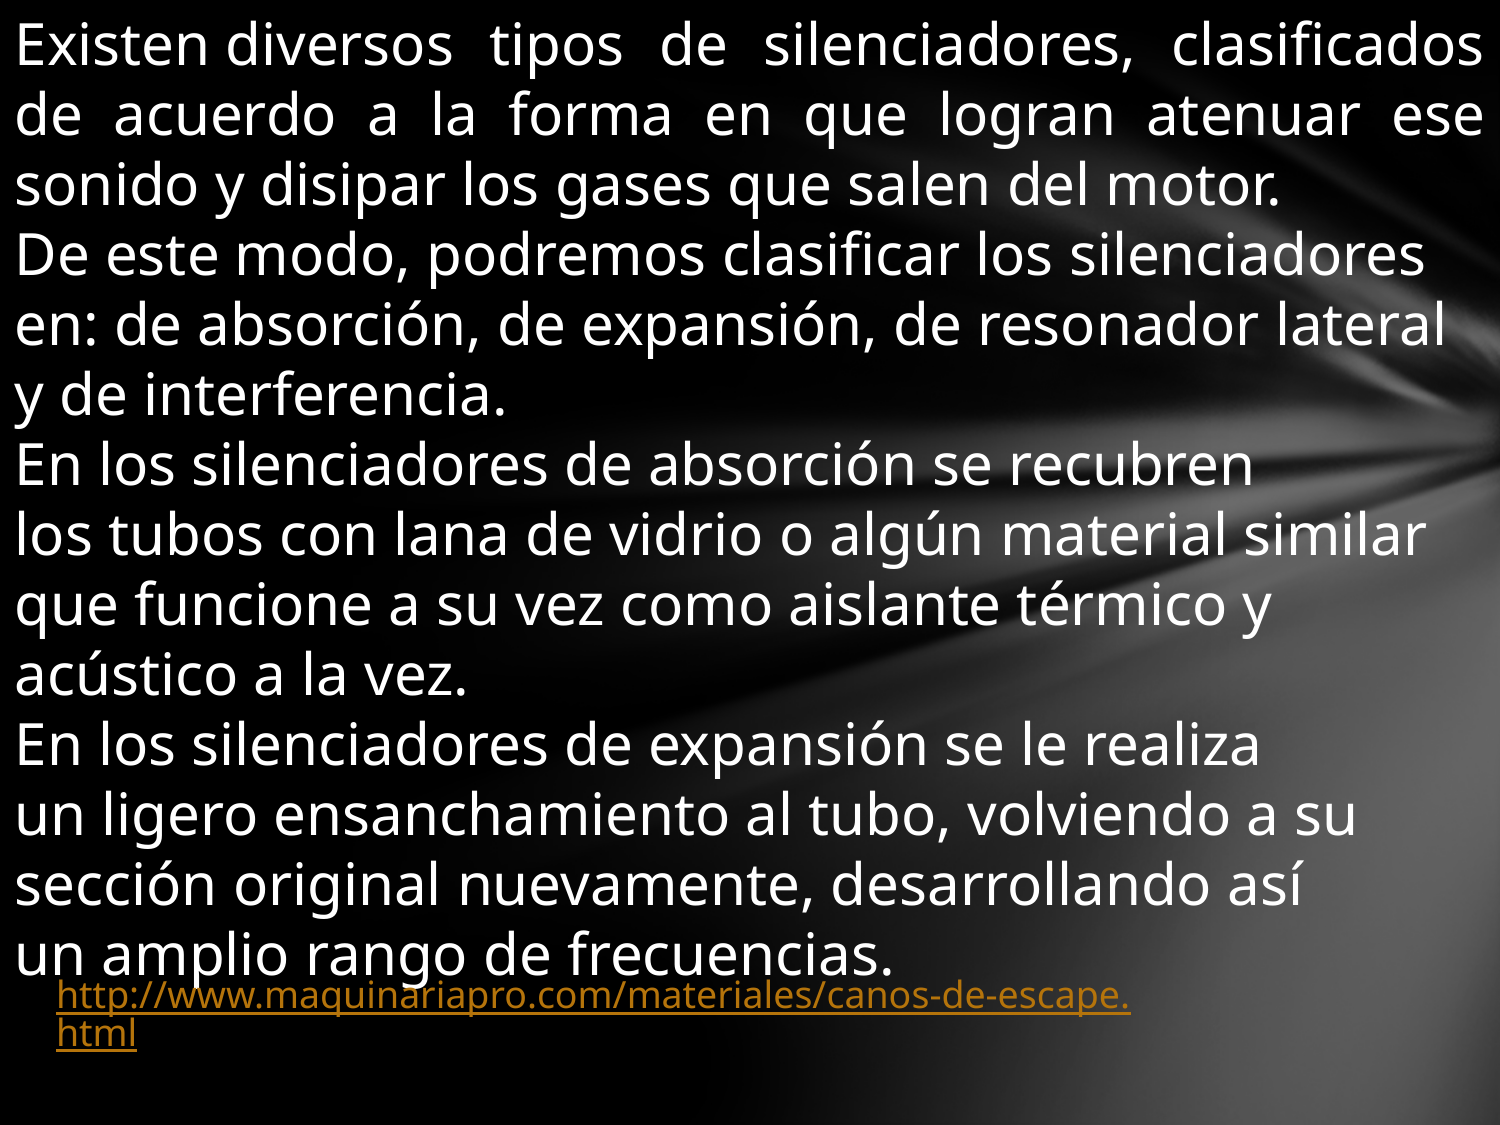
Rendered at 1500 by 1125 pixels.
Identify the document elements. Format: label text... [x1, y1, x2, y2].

text_box Existen diversos tipos de silenciadores, clasificados de acuerdo a la forma en que logran atenuar ese sonido y disipar los gases que salen del motor. De este modo, podremos clasificar los silenciadores en: de absorción, de expansión, de resonador lateral y de interferencia. En los silenciadores de absorción se recubren los tubos con lana de vidrio o algún material similar que funcione a su vez como aislante térmico y acústico a la vez. En los silenciadores de expansión se le realiza un ligero ensanchamiento al tubo, volviendo a su sección original nuevamente, desarrollando así un amplio rango de frecuencias. [0, 0, 1500, 995]
text_box http://www.maquinariapro.com/materiales/canos-de-escape.html [41, 964, 1146, 1030]
